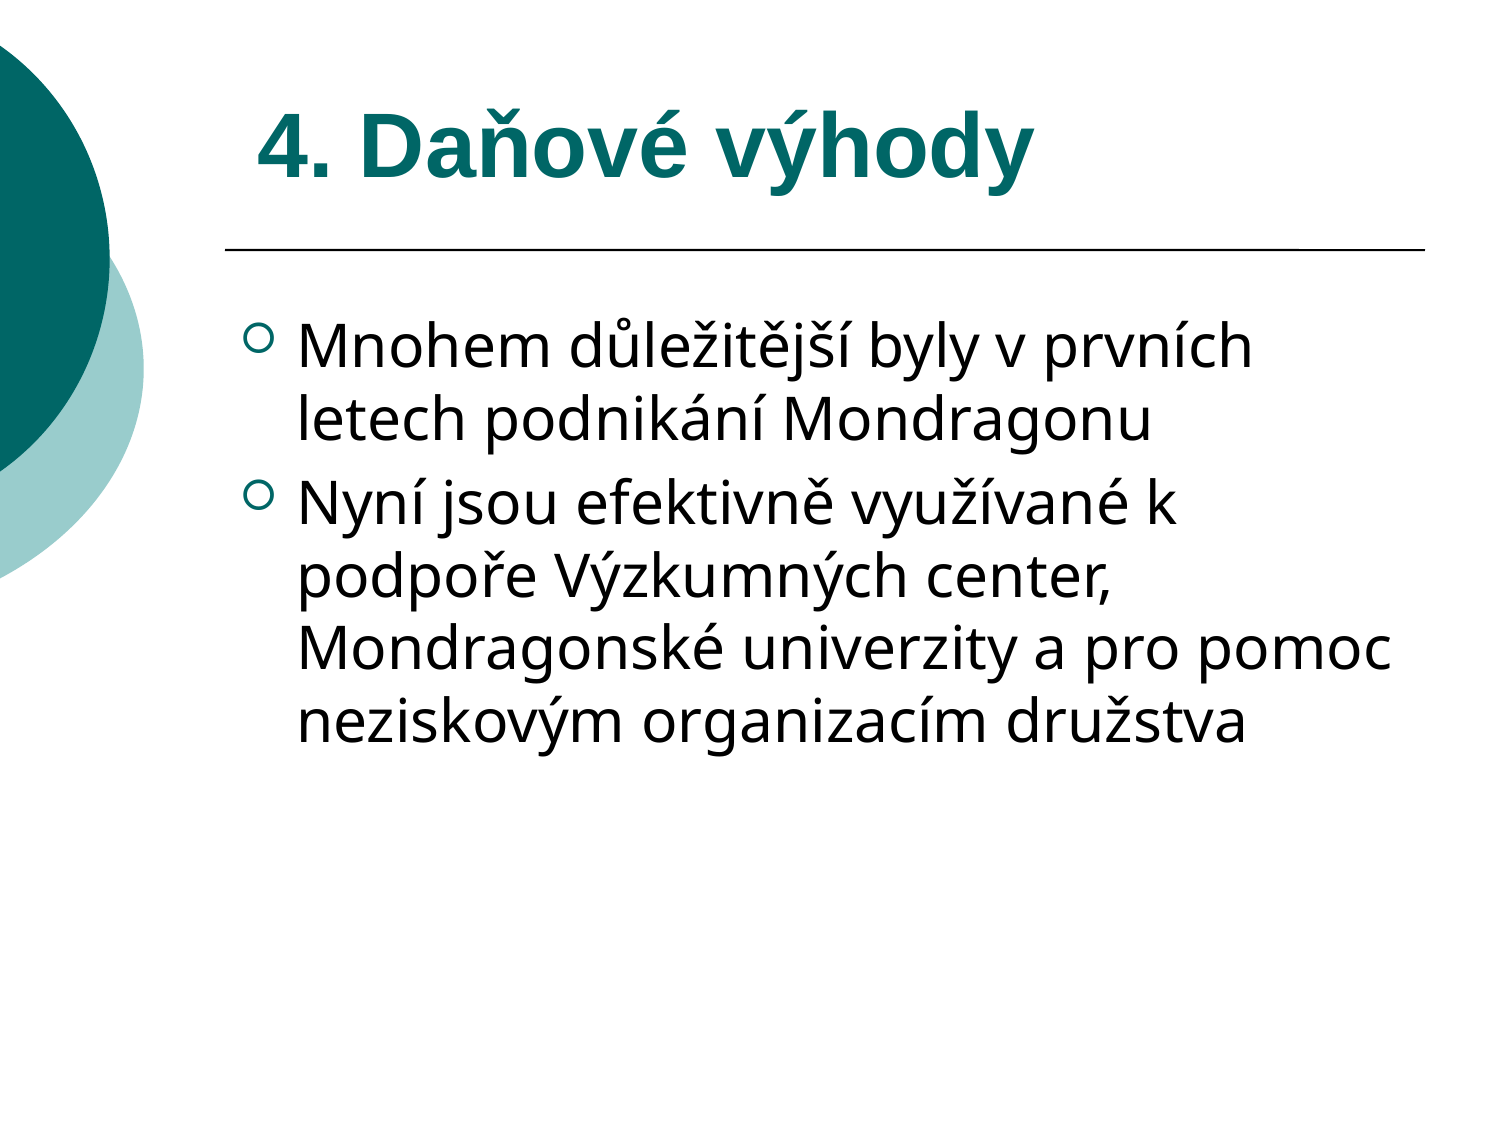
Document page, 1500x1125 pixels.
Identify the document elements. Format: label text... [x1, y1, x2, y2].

title 4. Daňové výhody [242, 125, 1442, 313]
list Mnohem důležitější byly v prvních letech podnikání Mondragonu Nyní jsou efektivně využívané k podpoře Výzkumných center, Mondragonské univerzity a pro pomoc neziskovým organizacím družstva [224, 299, 1425, 975]
